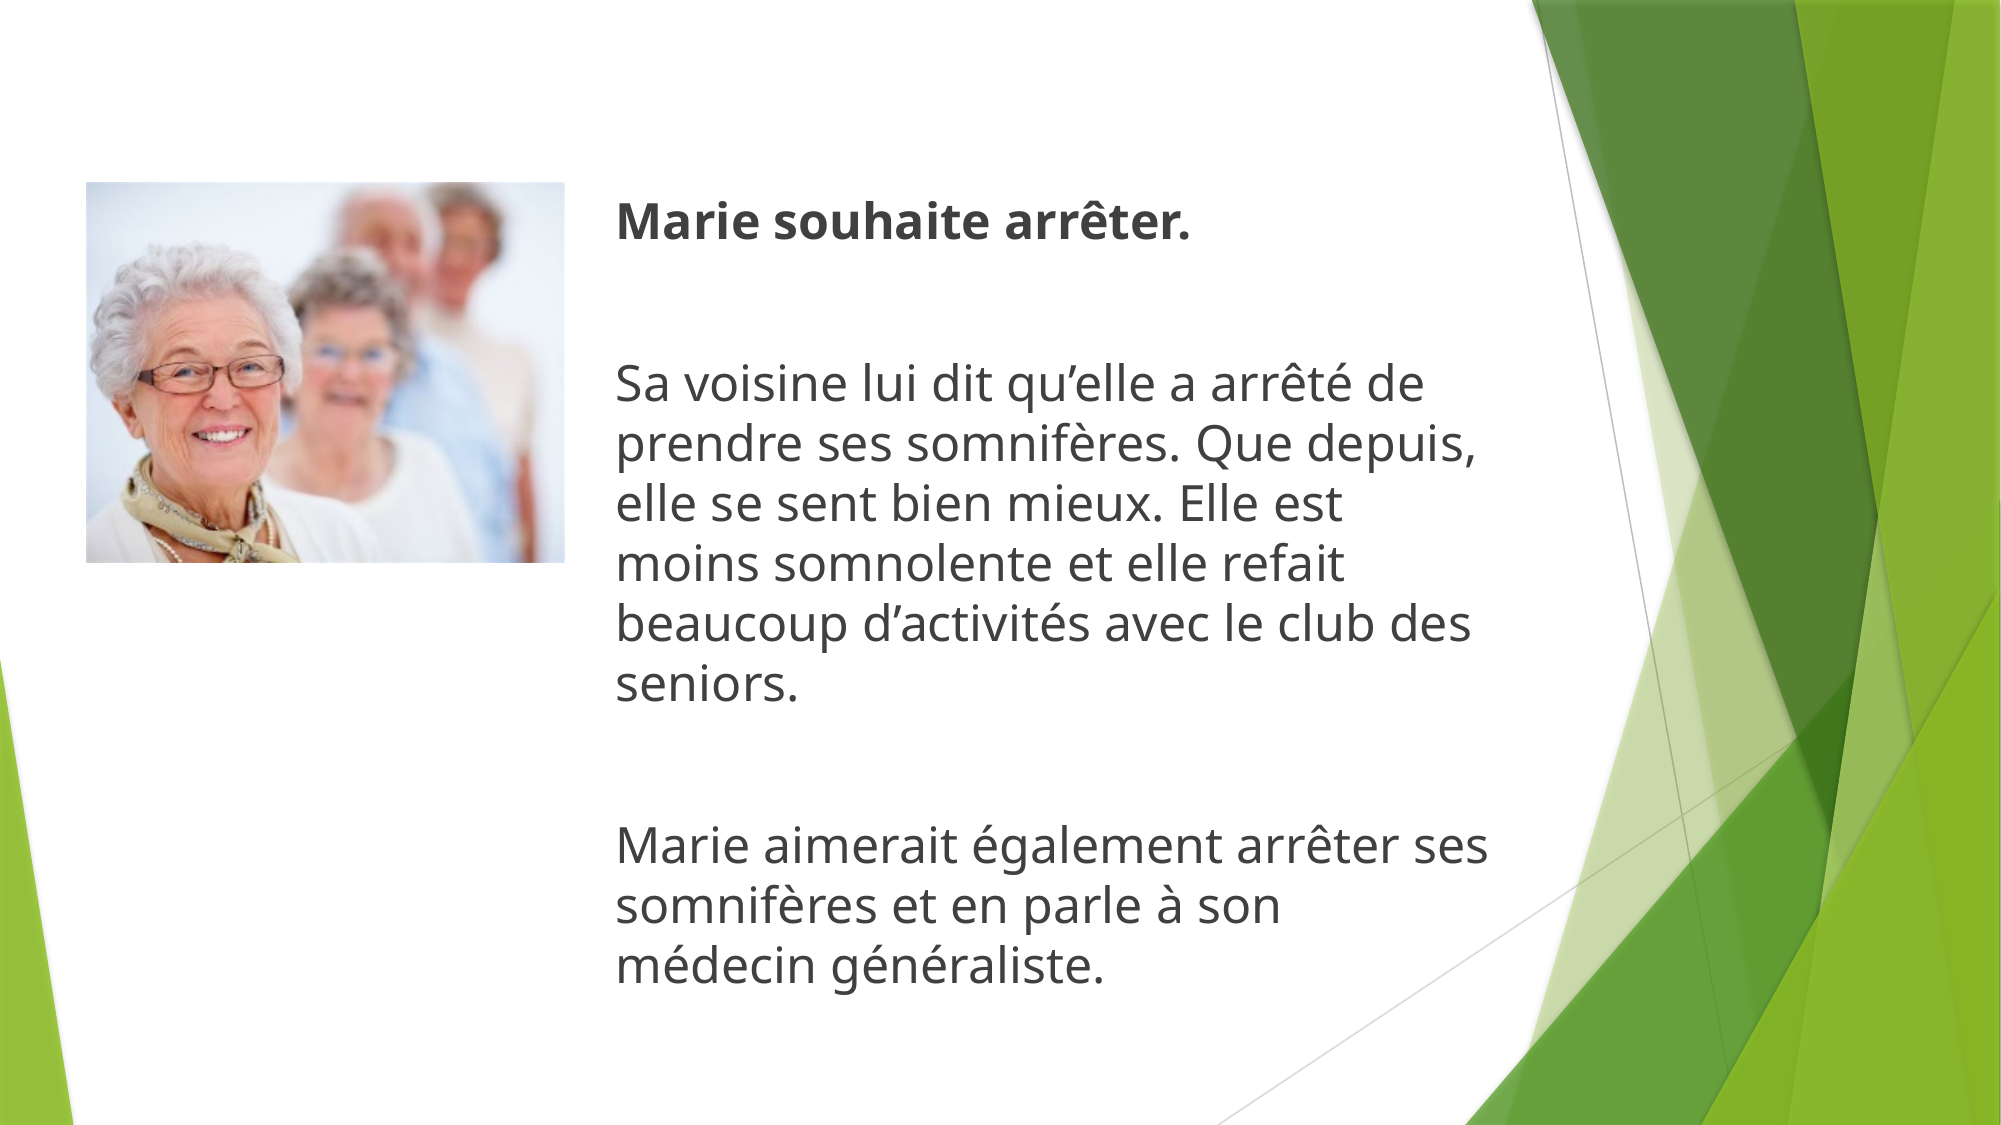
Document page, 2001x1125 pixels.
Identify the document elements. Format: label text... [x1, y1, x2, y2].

list Marie souhaite arrêter. Sa voisine lui dit qu’elle a arrêté de prendre ses somnifères. Que depuis, elle se sent bien mieux. Elle est moins somnolente et elle refait beaucoup d’activités avec le club des seniors. Marie aimerait également arrêter ses somnifères et en parle à son médecin généraliste. [600, 182, 1510, 1047]
picture [85, 181, 566, 563]
